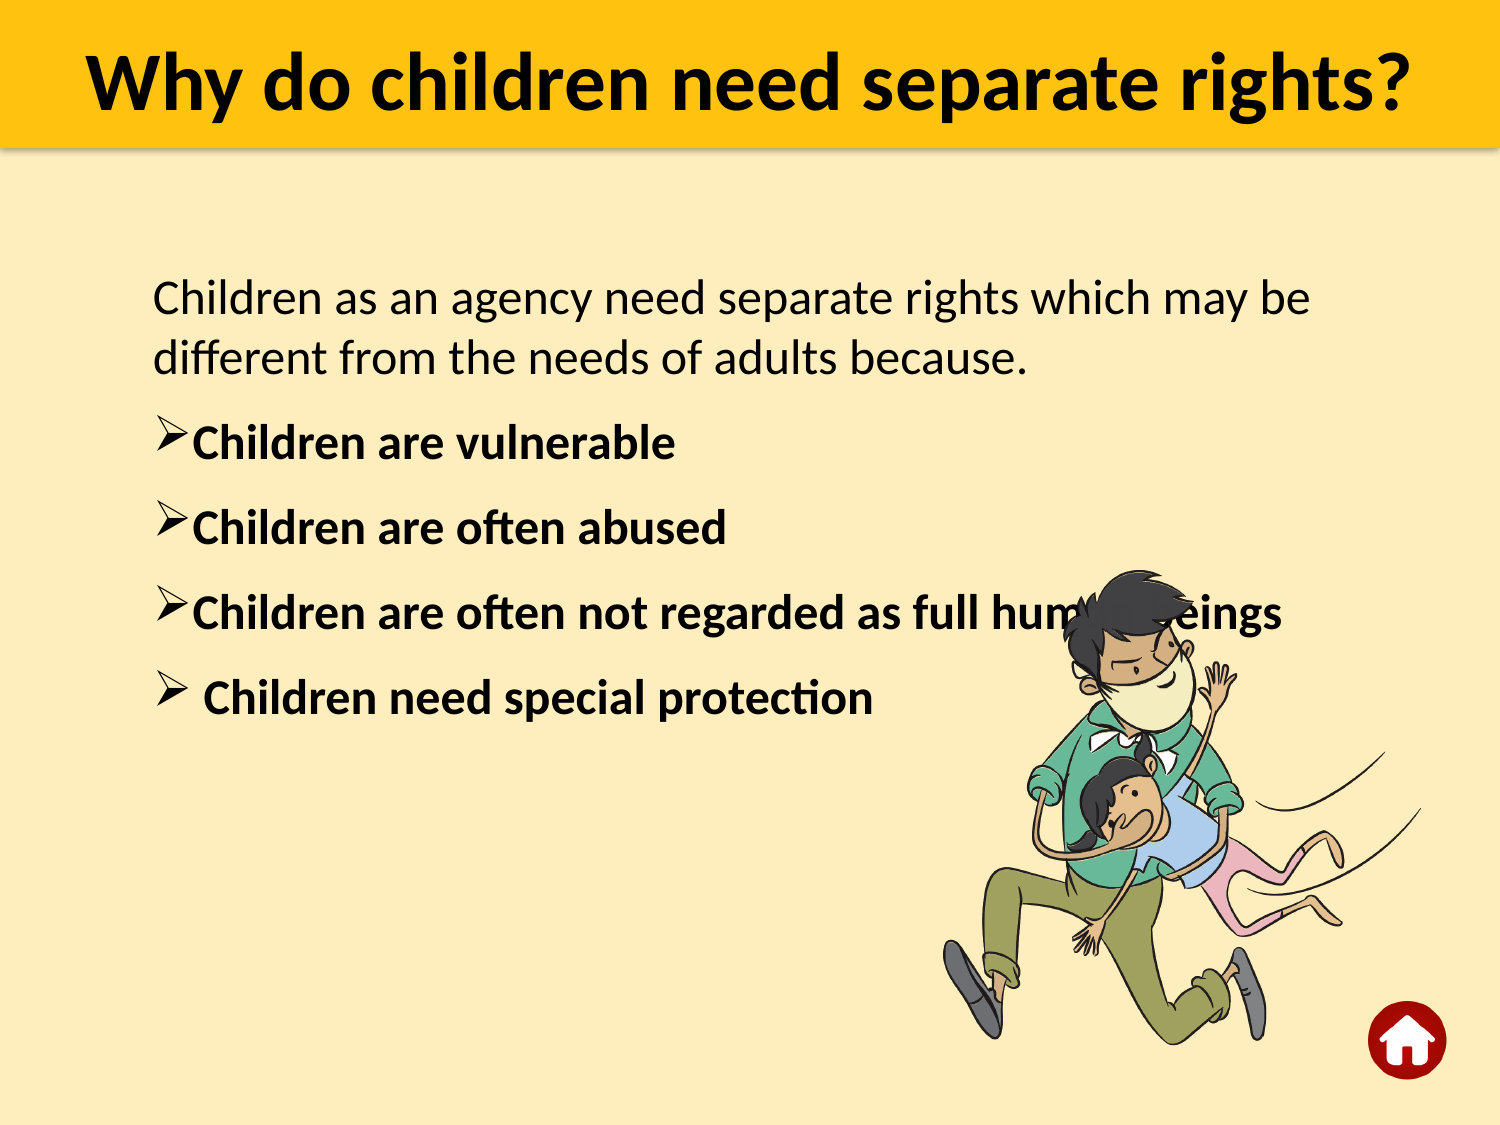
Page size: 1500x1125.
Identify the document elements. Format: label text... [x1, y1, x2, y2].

picture [928, 559, 1455, 1088]
list Children as an agency need separate rights which may be different from the needs of adults because. Children are vulnerable Children are often abused Children are often not regarded as full human beings Children need special protection [138, 257, 1369, 891]
title Why do children need separate rights? [0, 19, 1500, 120]
